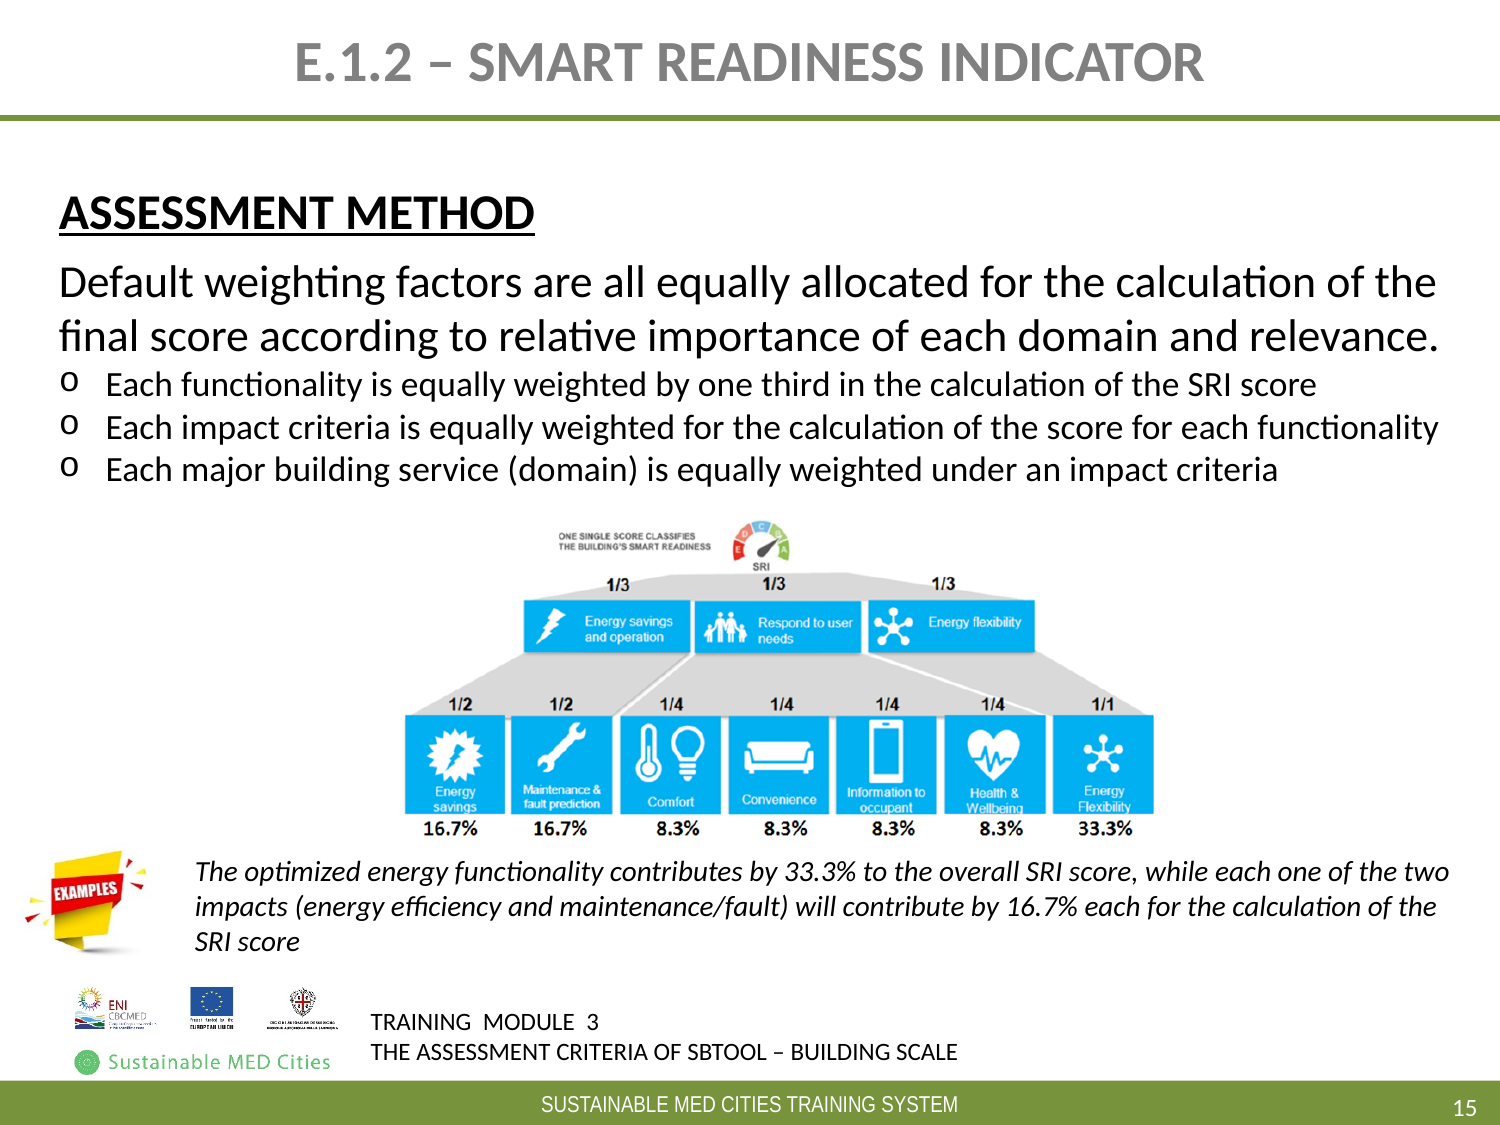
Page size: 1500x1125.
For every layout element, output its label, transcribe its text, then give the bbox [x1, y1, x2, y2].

text_box The optimized energy functionality contributes by 33.3% to the overall SRI score, while each one of the two impacts (energy efficiency and maintenance/fault) will contribute by 16.7% each for the calculation of the SRI score [180, 844, 1493, 965]
picture [18, 843, 159, 967]
text_box Default weighting factors are all equally allocated for the calculation of the final score according to relative importance of each domain and relevance. Each functionality is equally weighted by one third in the calculation of the SRI score Each impact criteria is equally weighted for the calculation of the score for each functionality Each major building service (domain) is equally weighted under an impact criteria [43, 243, 1500, 497]
picture [62, 978, 356, 1080]
title E.1.2 – SMART READINESS INDICATOR [0, 0, 1500, 117]
slide_number 15 [1142, 1076, 1493, 1125]
picture [399, 516, 1161, 845]
list ASSESSMENT METHOD [43, 172, 1106, 243]
